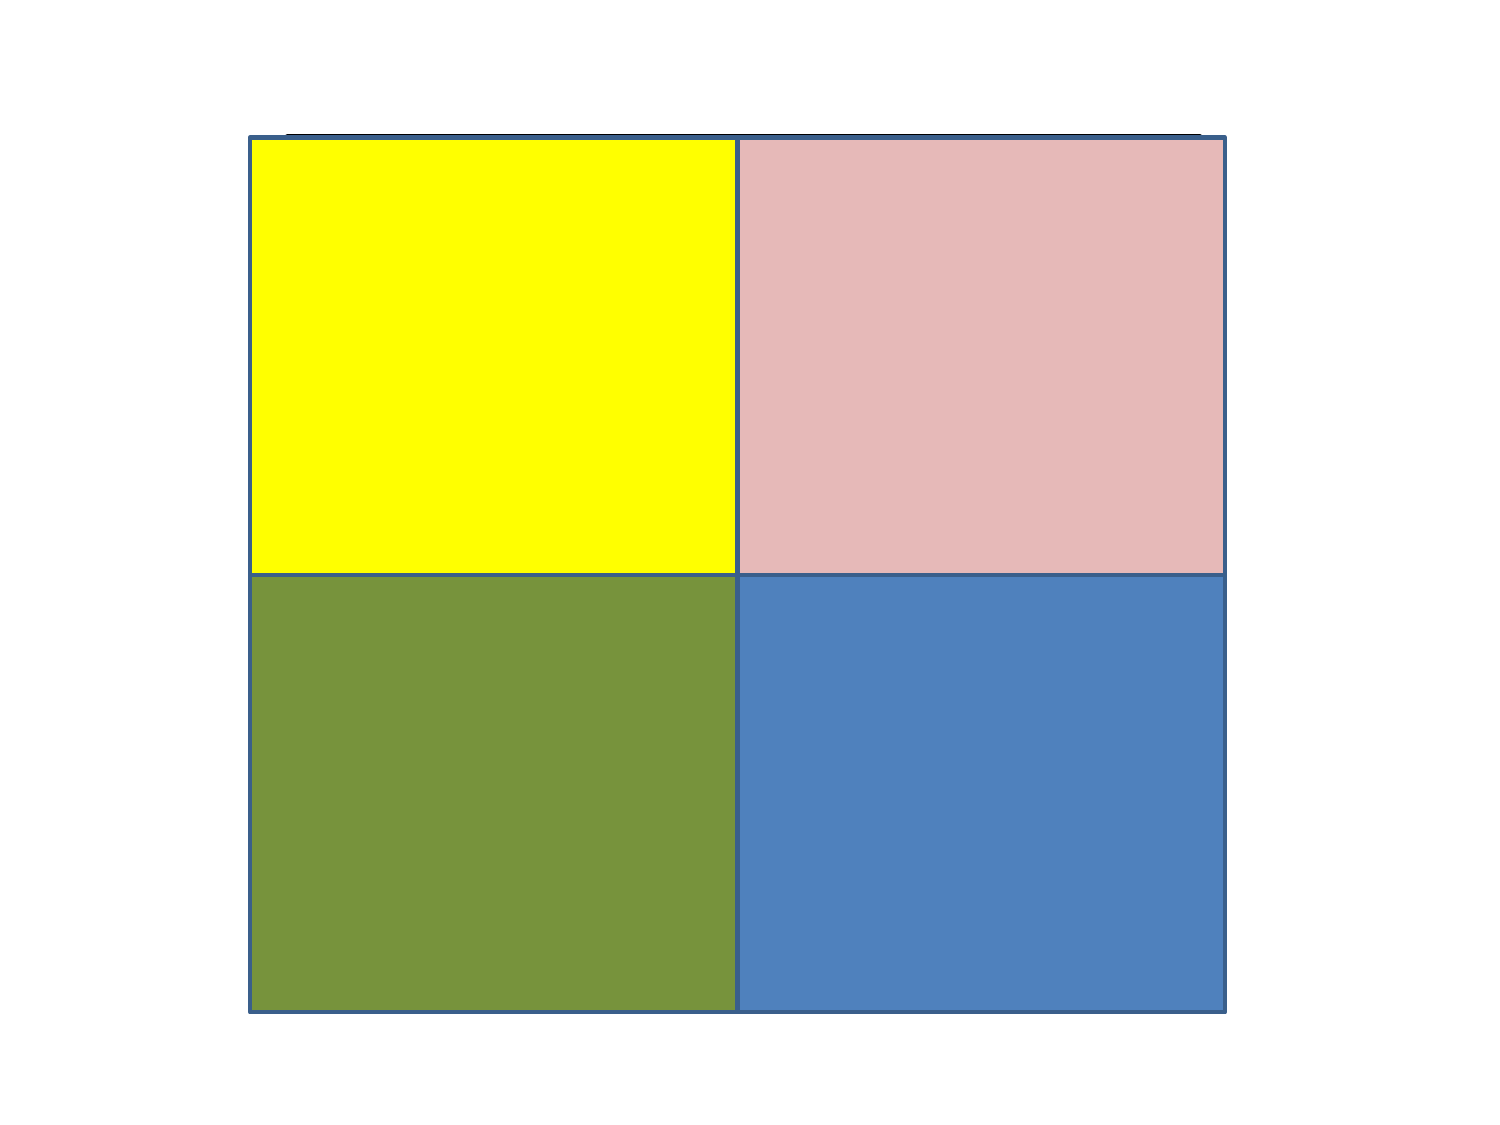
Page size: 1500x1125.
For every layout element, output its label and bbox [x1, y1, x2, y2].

text_box [248, 135, 735, 573]
text_box [735, 135, 1227, 577]
text_box [248, 573, 740, 1014]
text_box [740, 577, 1227, 1014]
